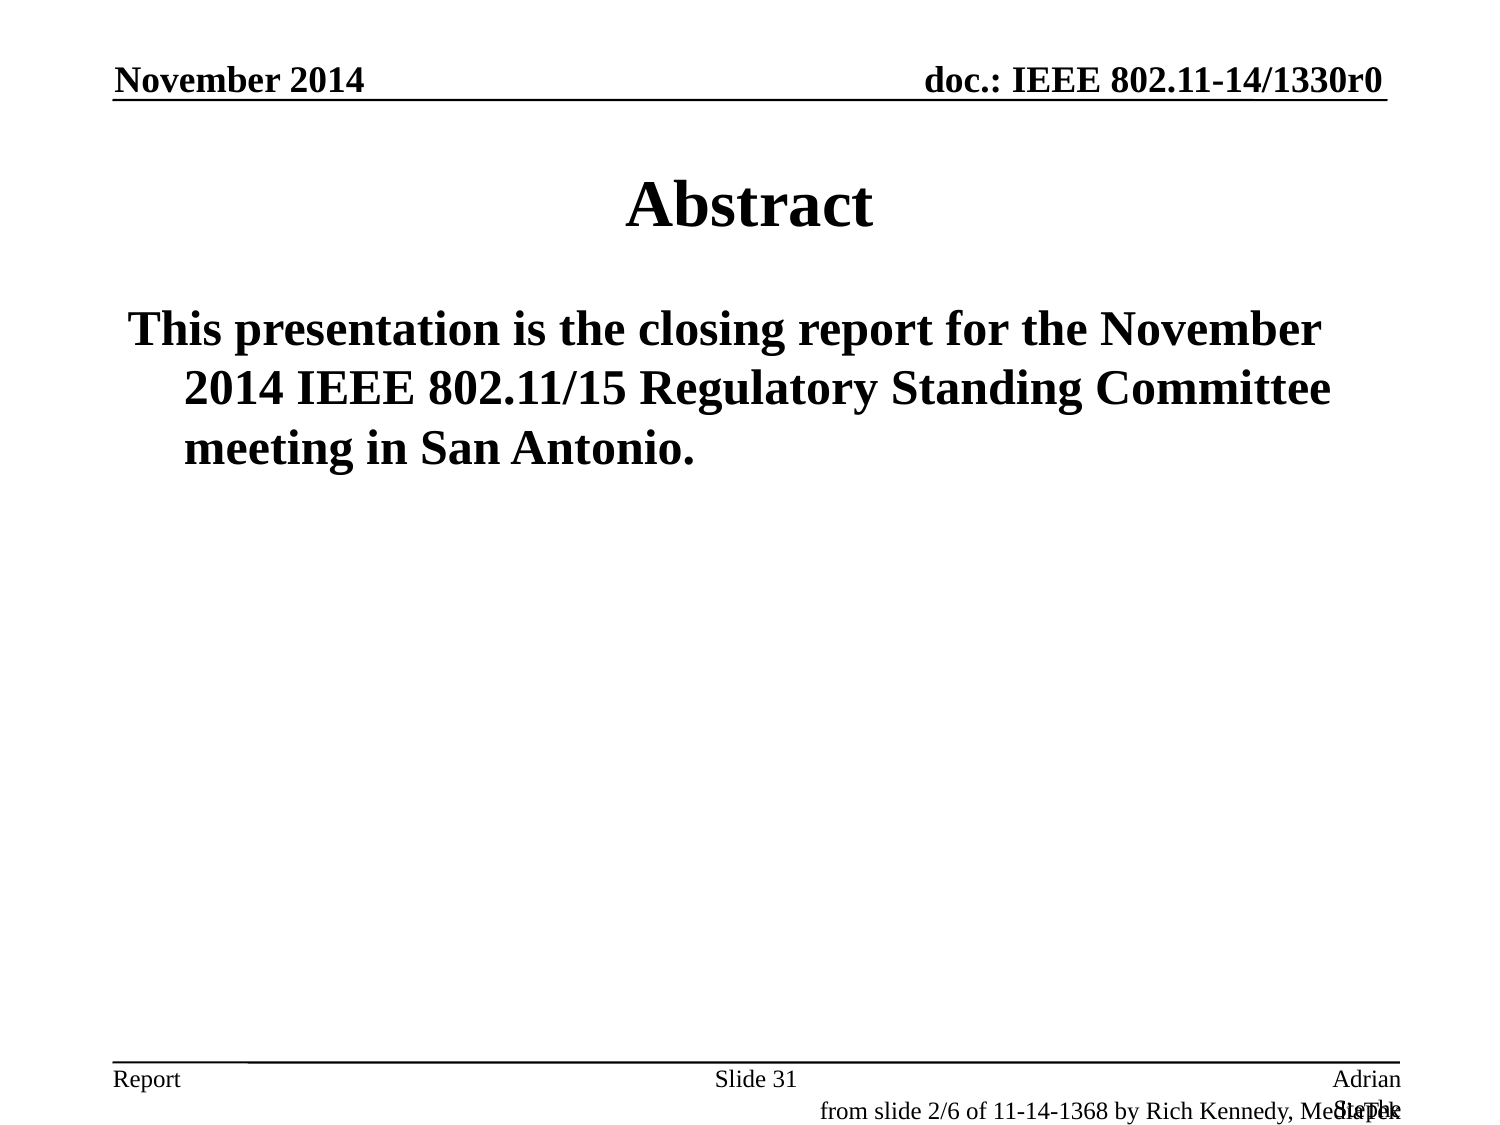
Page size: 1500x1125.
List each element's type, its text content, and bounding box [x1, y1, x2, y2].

text_box from slide 2/6 of 11-14-1368 by Rich Kennedy, MediaTek [343, 1087, 1417, 1125]
footer Adrian Stephens, Intel Corporation [1324, 1061, 1402, 1087]
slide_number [114, 54, 374, 101]
slide_number Slide 31 [712, 1061, 800, 1087]
list This presentation is the closing report for the November 2014 IEEE 802.11/15 Regulatory Standing Committee meeting in San Antonio. [112, 287, 1388, 963]
title Abstract [112, 112, 1388, 287]
